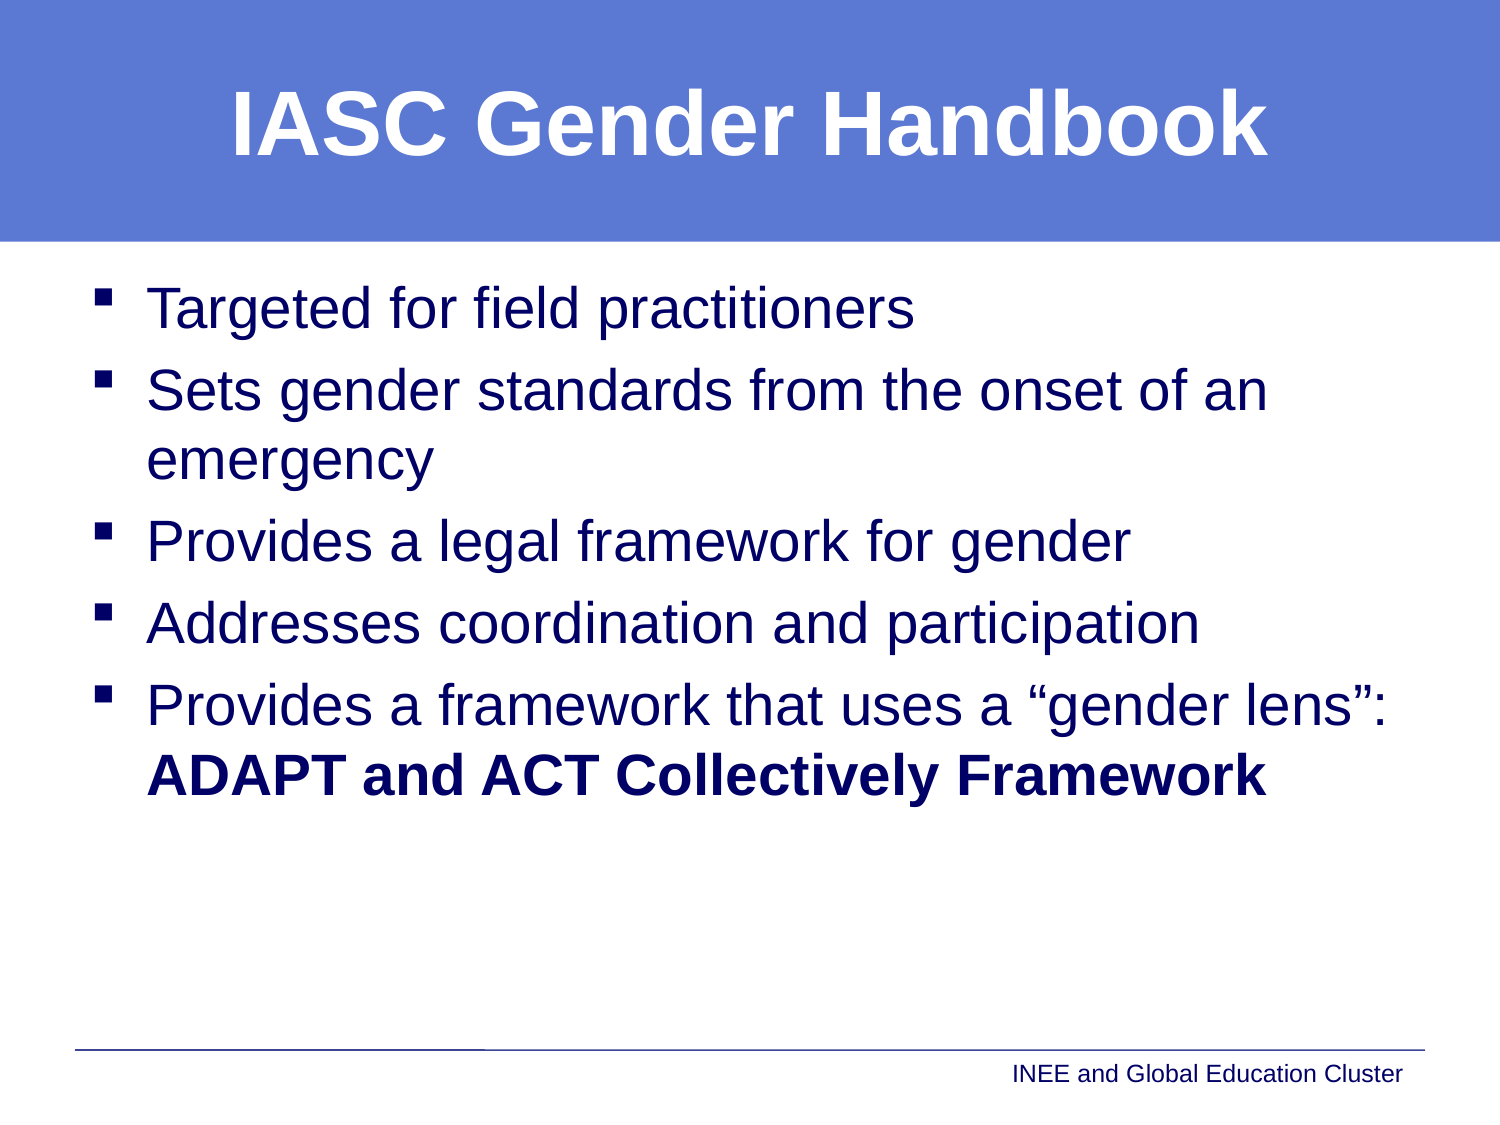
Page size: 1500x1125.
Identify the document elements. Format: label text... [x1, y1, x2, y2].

footer INEE and Global Education Cluster [75, 1049, 1427, 1103]
list Targeted for field practitioners Sets gender standards from the onset of an emergency Provides a legal framework for gender Addresses coordination and participation Provides a framework that uses a “gender lens”: ADAPT and ACT Collectively Framework [74, 262, 1426, 1006]
title IASC Gender Handbook [74, 24, 1426, 213]
